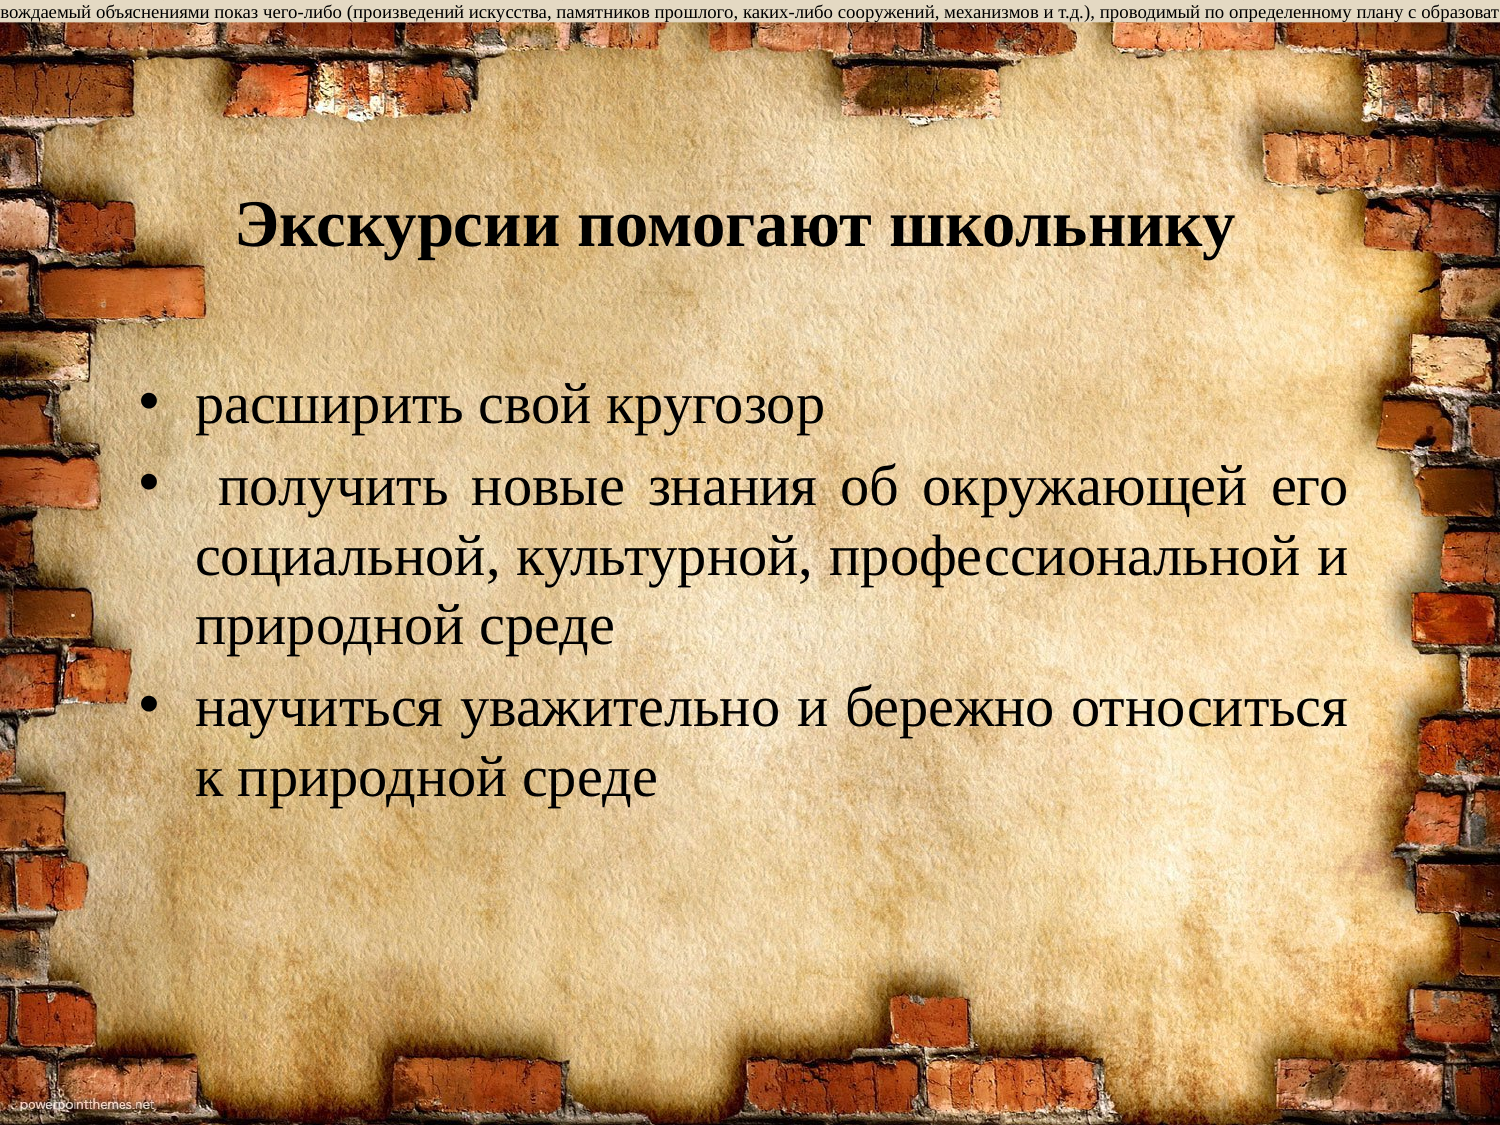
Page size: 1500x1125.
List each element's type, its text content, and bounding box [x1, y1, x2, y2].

text_box «Экскурсия (от лат. поездка) – коллективное или индивидуальное посещение достопримечательных мест, музеев и т.п. в учебных или культурно-просветительских целях под руководством экскурсовода». «Экскурсия – организованный, сопровождаемый объяснениями показ чего-либо (произведений искусства, памятников прошлого, каких-либо сооружений, механизмов и т.д.), проводимый по определенному плану с образовательной или ознакомительной целью». [0, 0, 1500, 23]
picture [0, 23, 1500, 1125]
list Экскурсии помогают школьнику расширить свой кругозор получить новые знания об окружающей его социальной, культурной, профессиональной и природной среде научиться уважительно и бережно относиться к природной среде [123, 172, 1365, 916]
